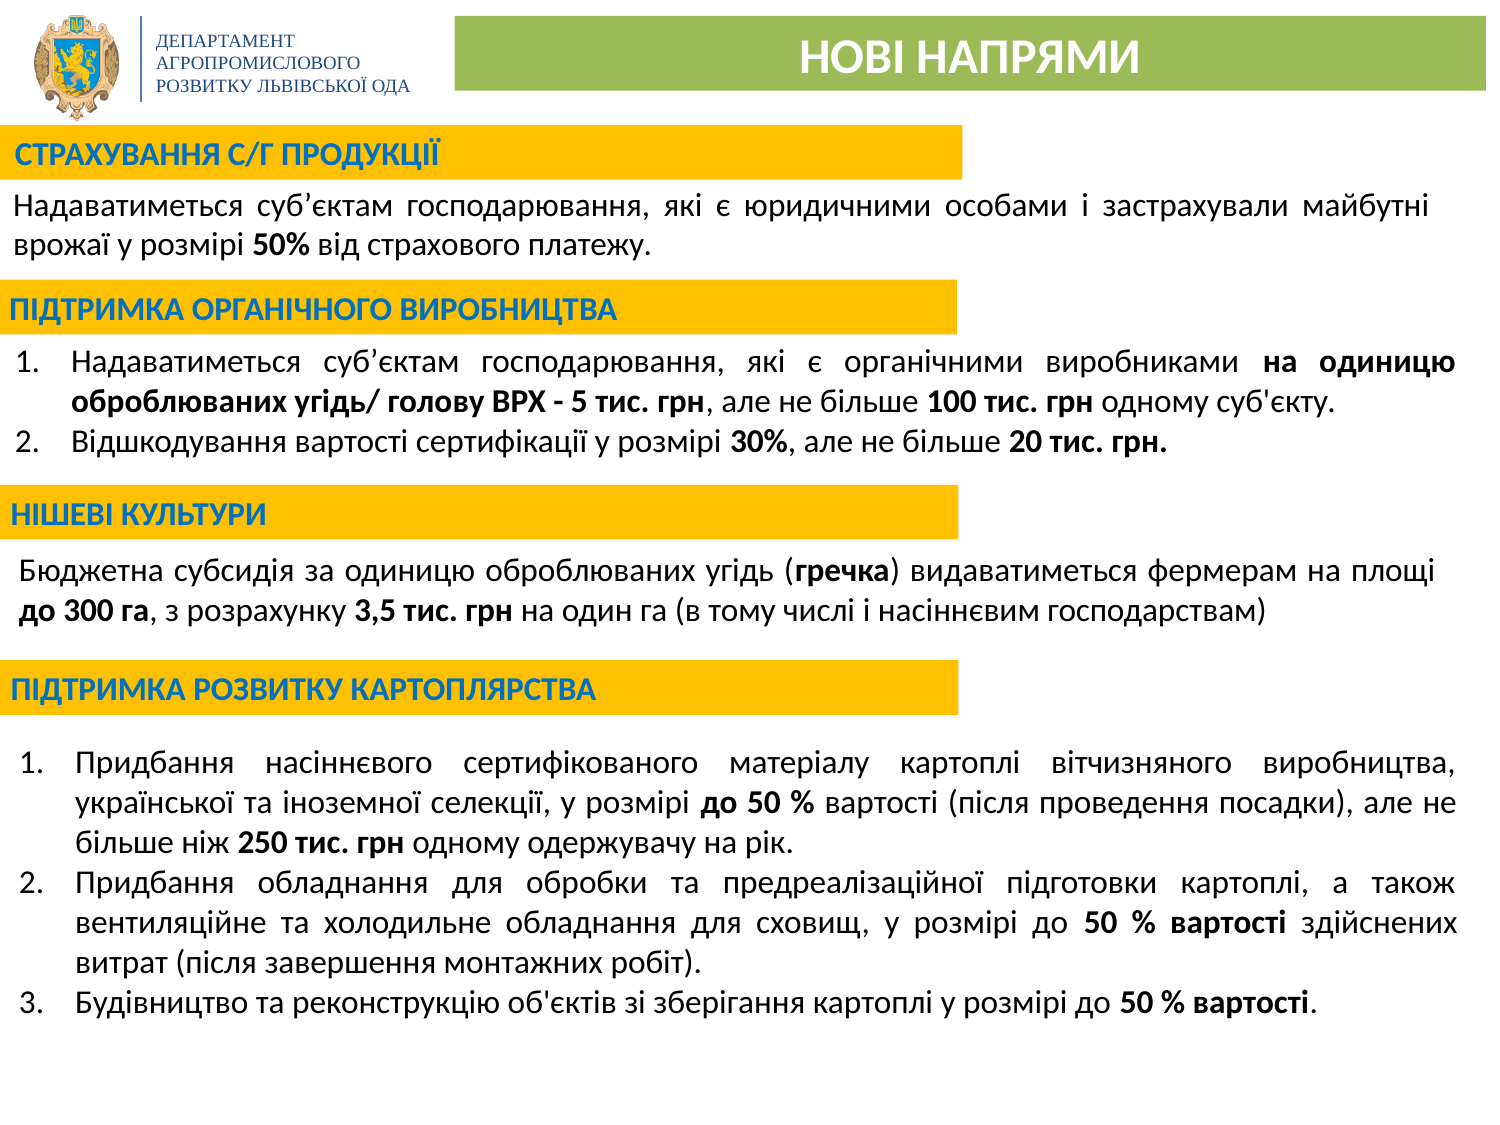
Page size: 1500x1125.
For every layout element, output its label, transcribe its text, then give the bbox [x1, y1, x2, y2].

text_box Надаватиметься суб’єктам господарювання, які є органічними виробниками на одиницю оброблюваних угідь/ голову ВРХ - 5 тис. грн, але не більше 100 тис. грн одному суб'єкту. Відшкодування вартості сертифікації у розмірі 30%, але не більше 20 тис. грн. [0, 331, 1471, 467]
text_box Надаватиметься суб’єктам господарювання, які є юридичними особами і застрахували майбутні врожаї у розмірі 50% від страхового платежу. [0, 175, 1447, 270]
text_box ПІДТРИМКА РОЗВИТКУ КАРТОПЛЯРСТВА [0, 660, 959, 715]
text_box Бюджетна субсидія за одиницю оброблюваних угідь (гречка) видаватиметься фермерам на площі до 300 га, з розрахунку 3,5 тис. грн на один га (в тому числі і насіннєвим господарствам) [4, 540, 1452, 636]
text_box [34, 15, 1082, 123]
text_box НІШЕВІ КУЛЬТУРИ [0, 484, 959, 540]
text_box ПІДТРИМКА ОРГАНІЧНОГО ВИРОБНИЦТВА [0, 279, 957, 331]
text_box СТРАХУВАННЯ С/Г ПРОДУКЦІЇ [0, 125, 963, 180]
text_box Придбання насіннєвого сертифікованого матеріалу картоплі вітчизняного виробництва, української та іноземної селекції, у розмірі до 50 % вартості (після проведення посадки), але не більше ніж 250 тис. грн одному одержувачу на рік. Придбання обладнання для обробки та предреалізаційної підготовки картоплі, а також вентиляційне та холодильне обладнання для сховищ, у розмірі до 50 % вартості здійснених витрат (після завершення монтажних робіт). Будівництво та реконструкцію об'єктів зі зберігання картоплі у розмірі до 50 % вартості. [4, 733, 1473, 1028]
text_box НОВІ НАПРЯМИ [1082, 15, 1486, 91]
